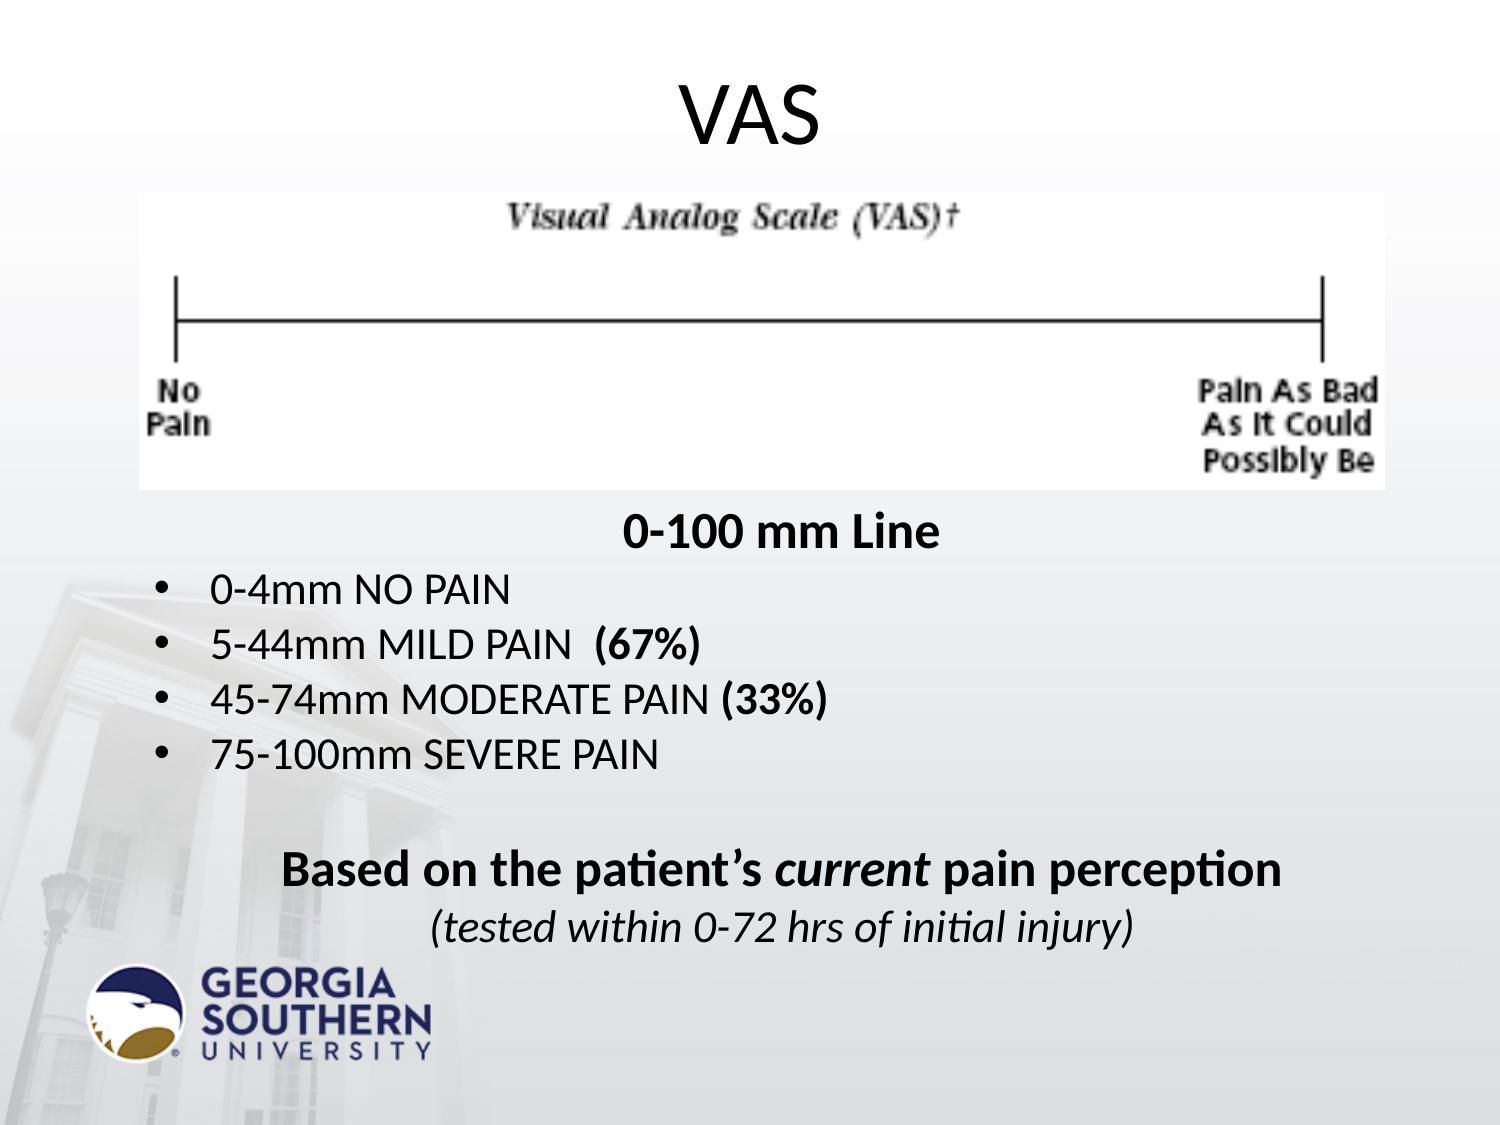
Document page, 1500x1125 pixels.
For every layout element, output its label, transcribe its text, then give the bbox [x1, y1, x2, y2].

picture [0, 0, 1500, 1125]
text_box 0-100 mm Line 0-4mm NO PAIN 5-44mm MILD PAIN (67%) 45-74mm MODERATE PAIN (33%) 75-100mm SEVERE PAIN Based on the patient’s current pain perception (tested within 0-72 hrs of initial injury) [138, 489, 1425, 959]
title VAS [75, 45, 1425, 233]
